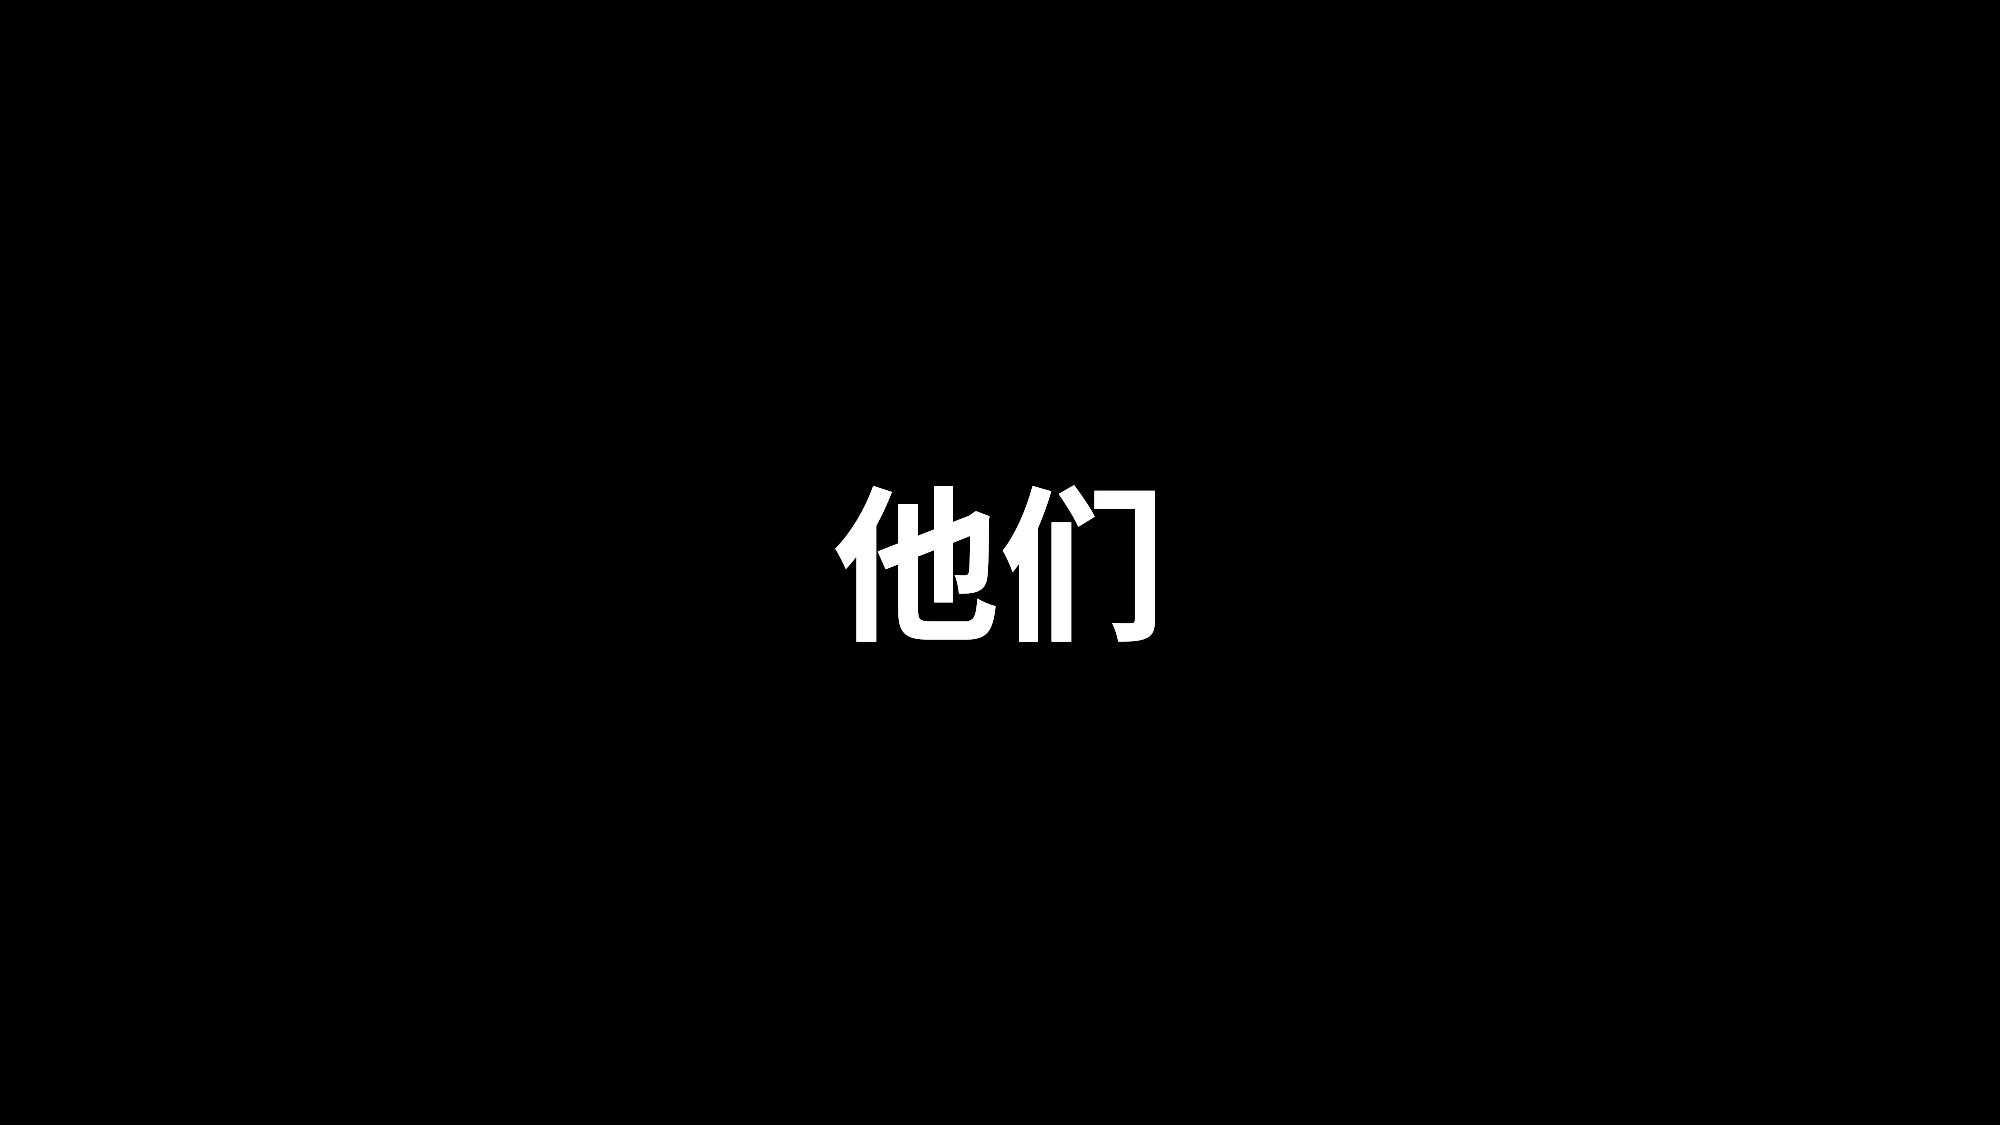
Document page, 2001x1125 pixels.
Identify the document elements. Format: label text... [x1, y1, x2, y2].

text_box 他们 [745, 453, 1255, 669]
